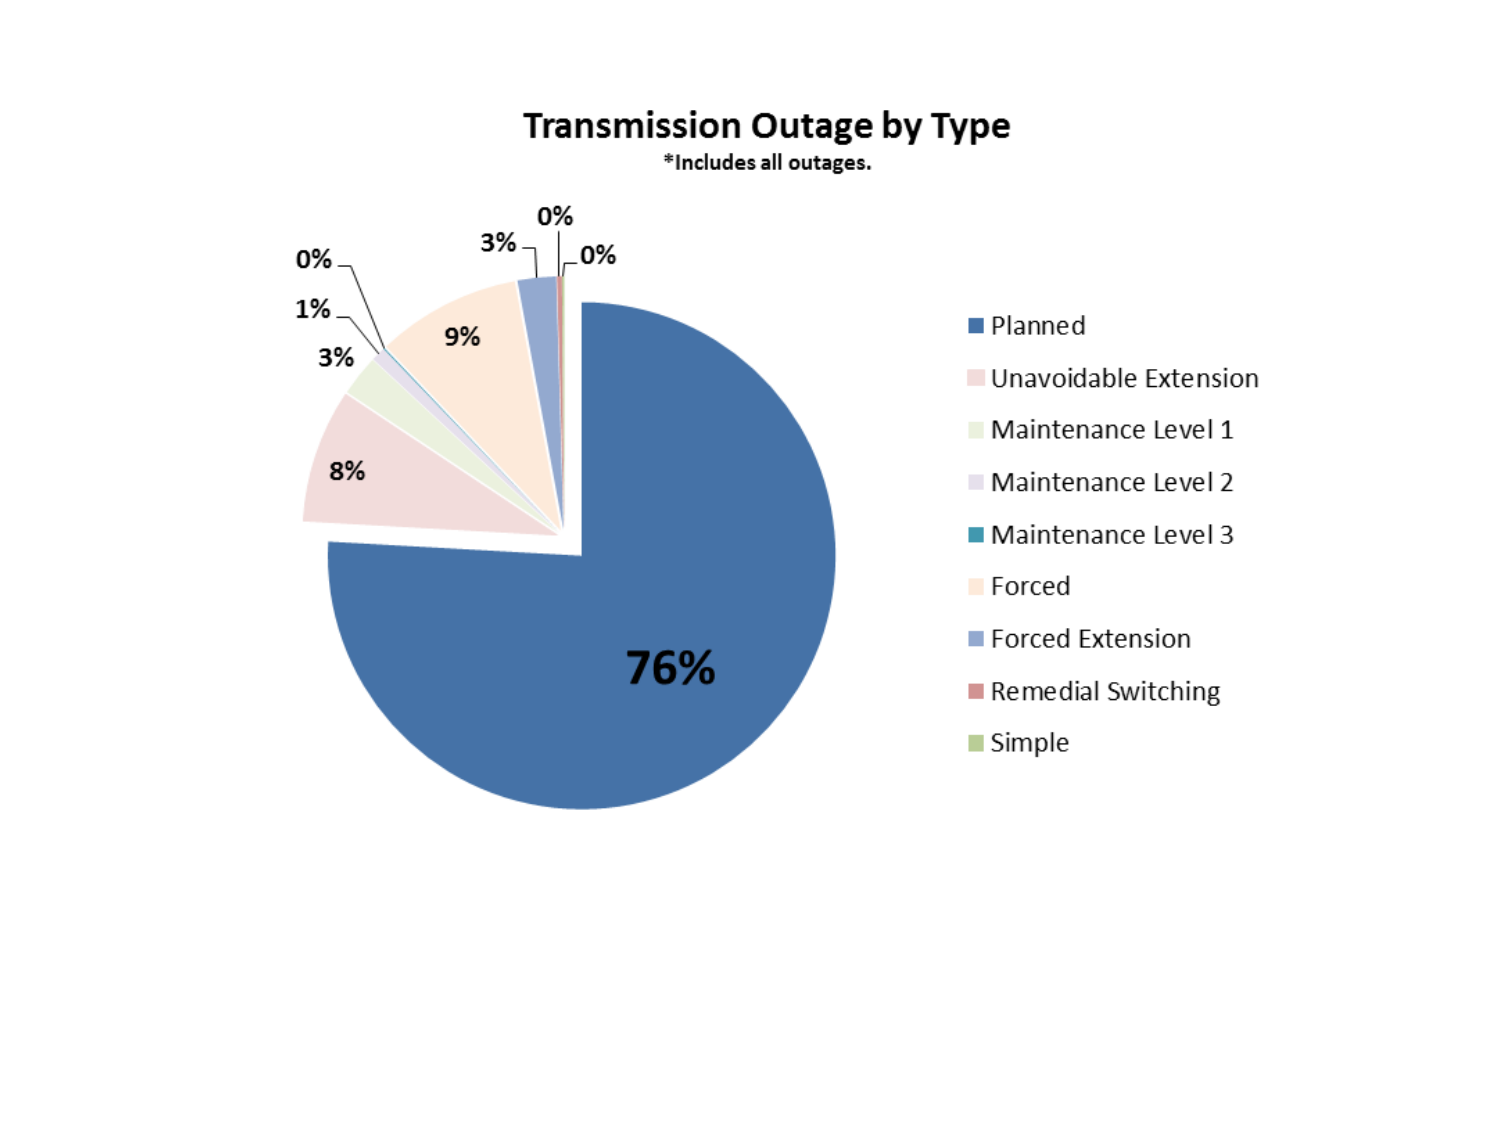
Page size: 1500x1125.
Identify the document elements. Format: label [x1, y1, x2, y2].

picture [249, 37, 1289, 930]
